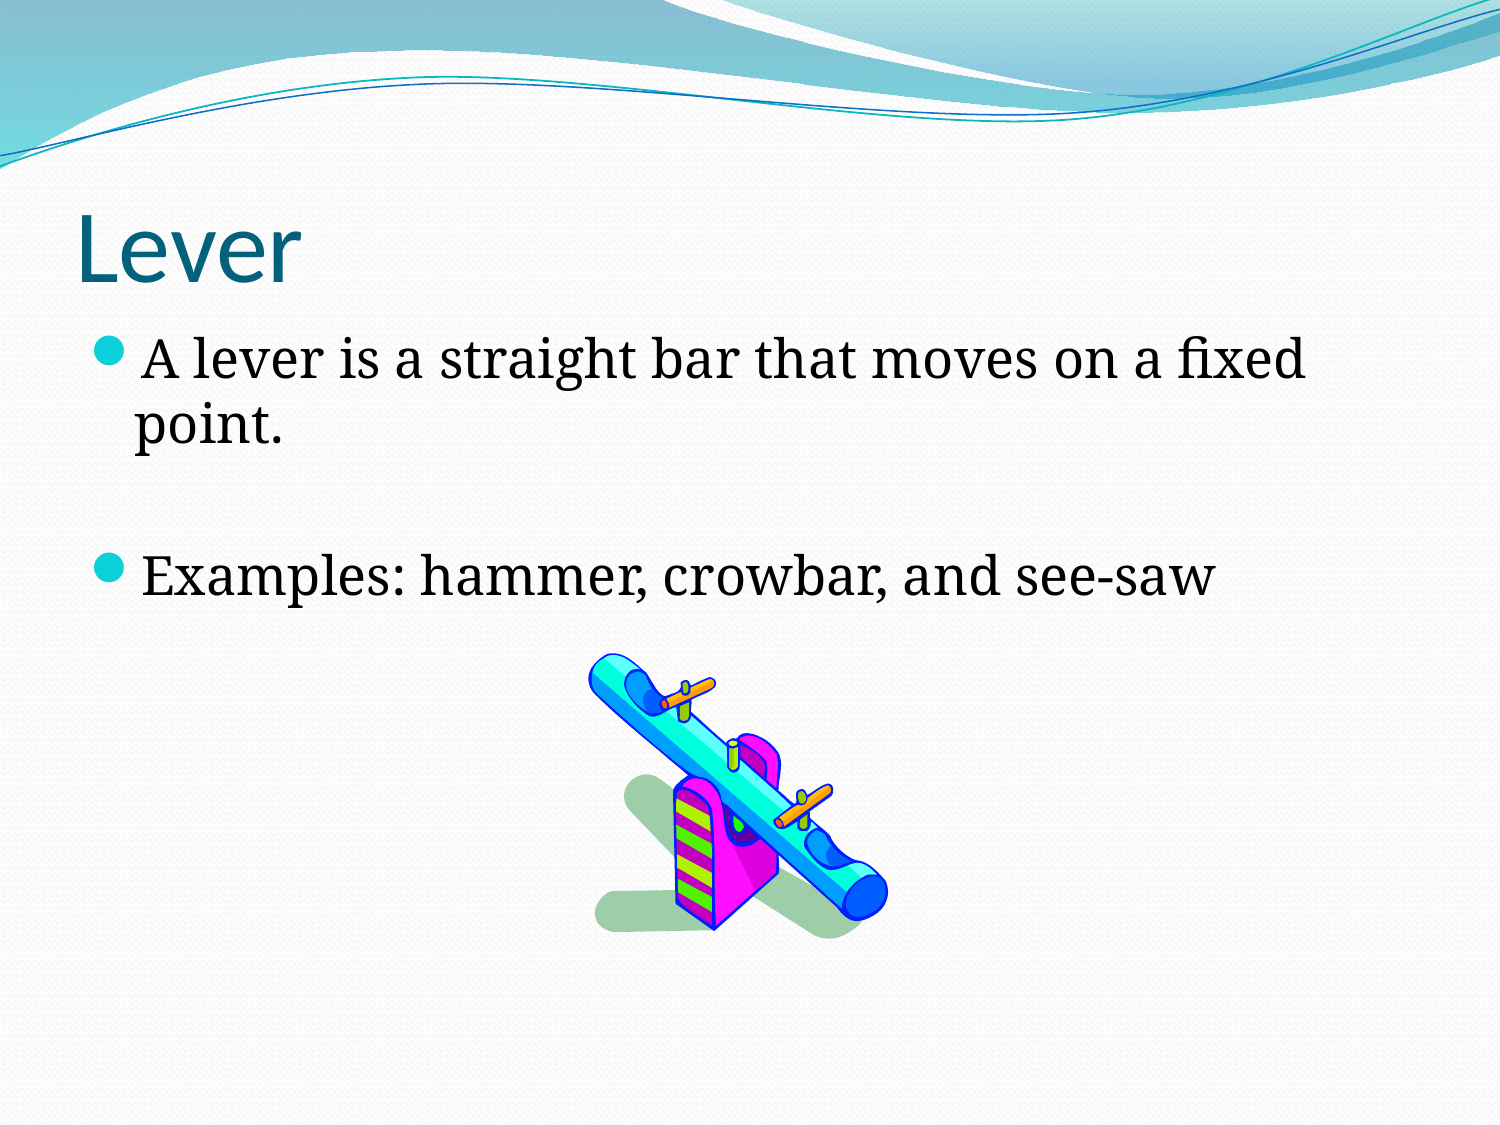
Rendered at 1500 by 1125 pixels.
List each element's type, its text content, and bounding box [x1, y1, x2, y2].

picture [587, 649, 892, 944]
list A lever is a straight bar that moves on a fixed point. Examples: hammer, crowbar, and see-saw [75, 317, 1425, 1038]
title Lever [75, 115, 1425, 303]
